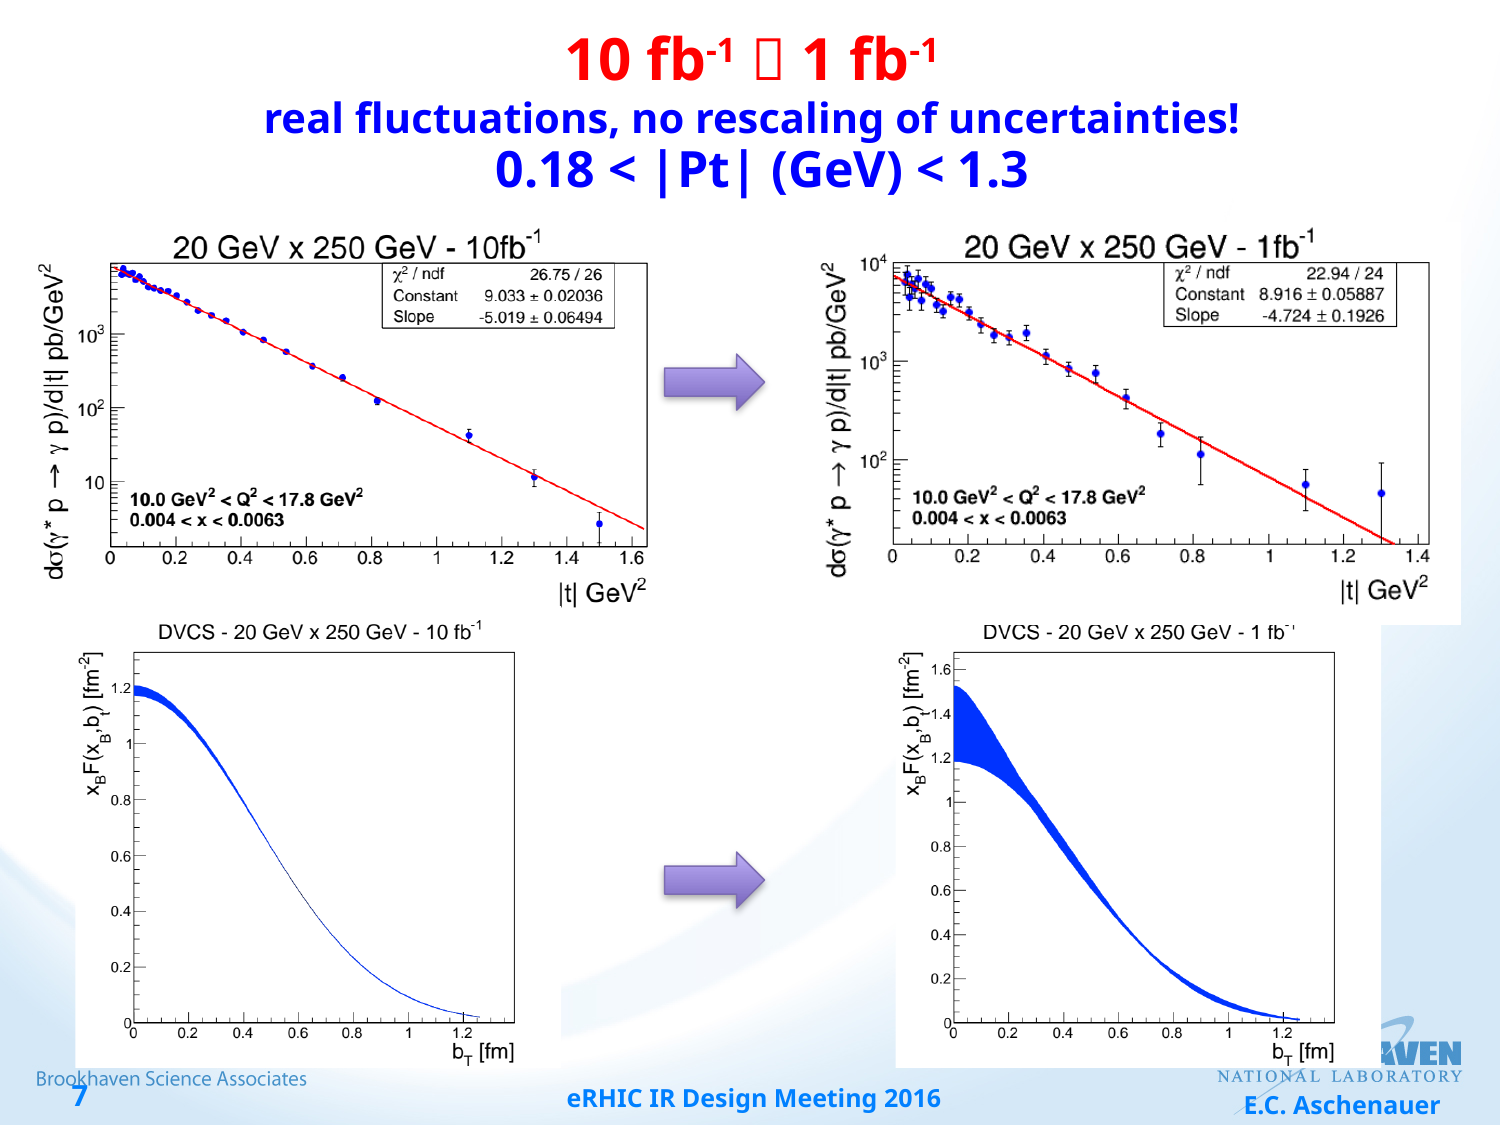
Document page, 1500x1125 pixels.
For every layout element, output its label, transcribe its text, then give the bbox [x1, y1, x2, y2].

slide_number 7 [3, 1064, 104, 1125]
text_box [683, 353, 766, 411]
text_box 10 fb-1  1 fb-1 real fluctuations, no rescaling of uncertainties! [95, 14, 1409, 200]
footer eRHIC IR Design Meeting 2016 [310, 1063, 1199, 1125]
slide_number E.C. Aschenauer [1204, 1063, 1481, 1125]
text_box [663, 851, 766, 909]
picture [0, 1, 1500, 1125]
text_box 0.18 < |Pt| (GeV) < 1.3 [480, 130, 1044, 205]
